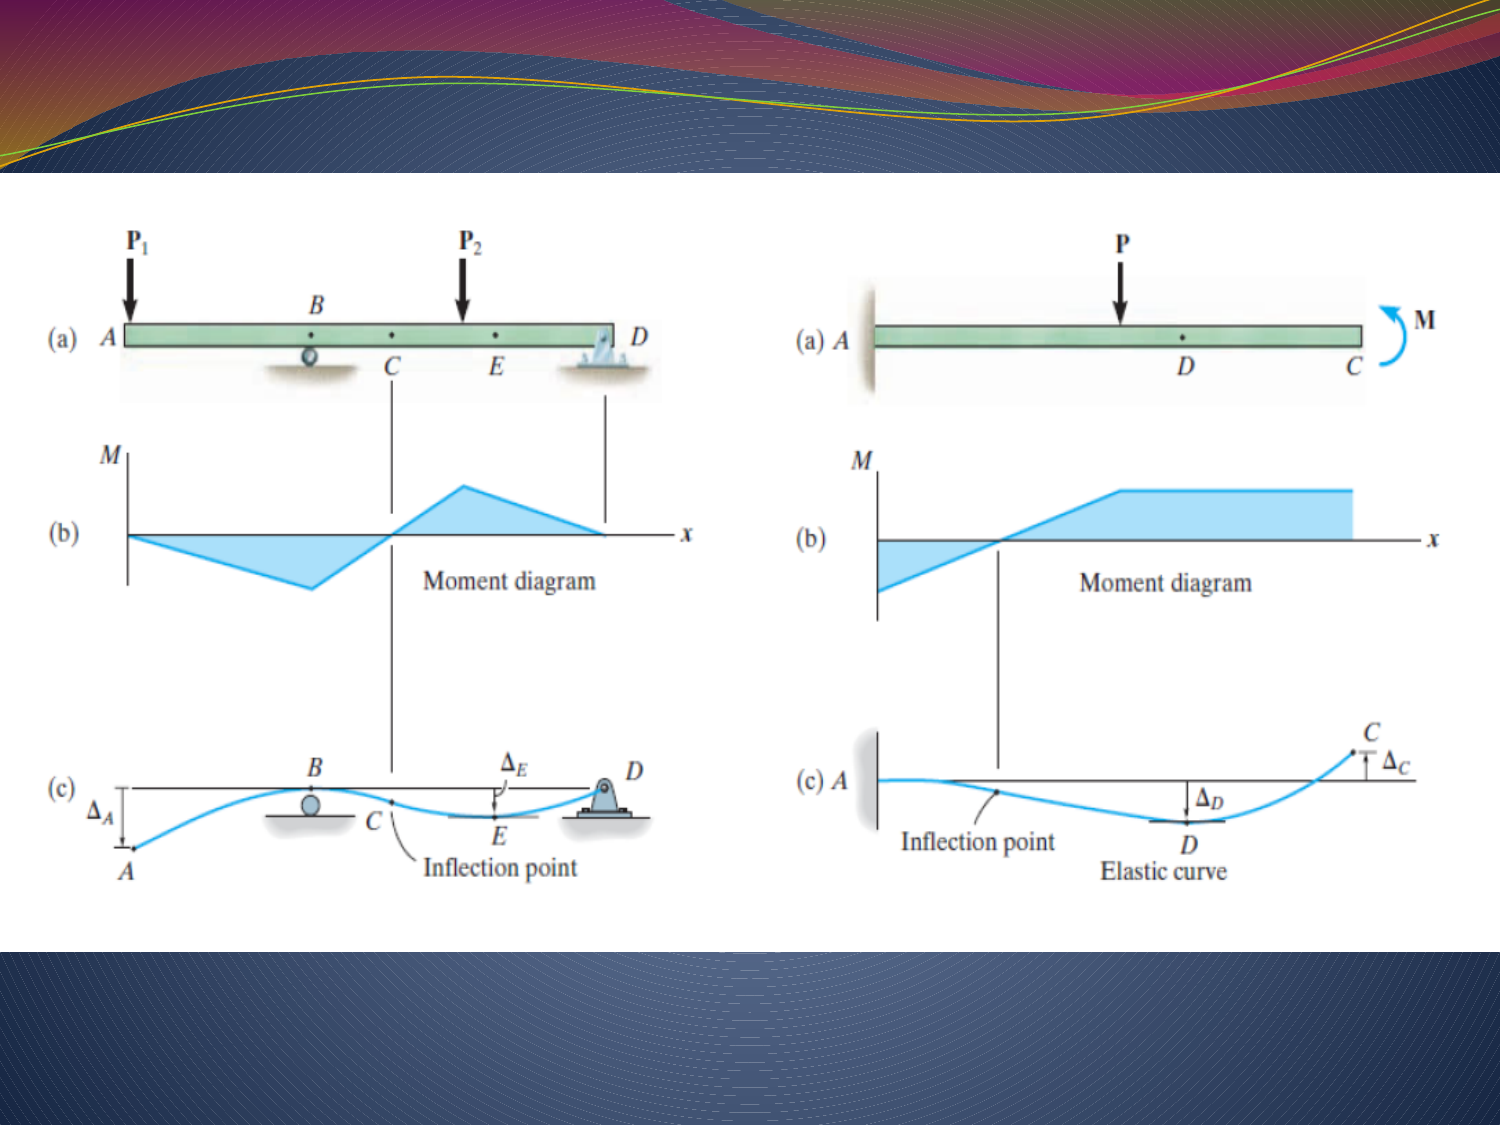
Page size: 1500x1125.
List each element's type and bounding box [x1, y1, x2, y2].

picture [0, 173, 1500, 952]
